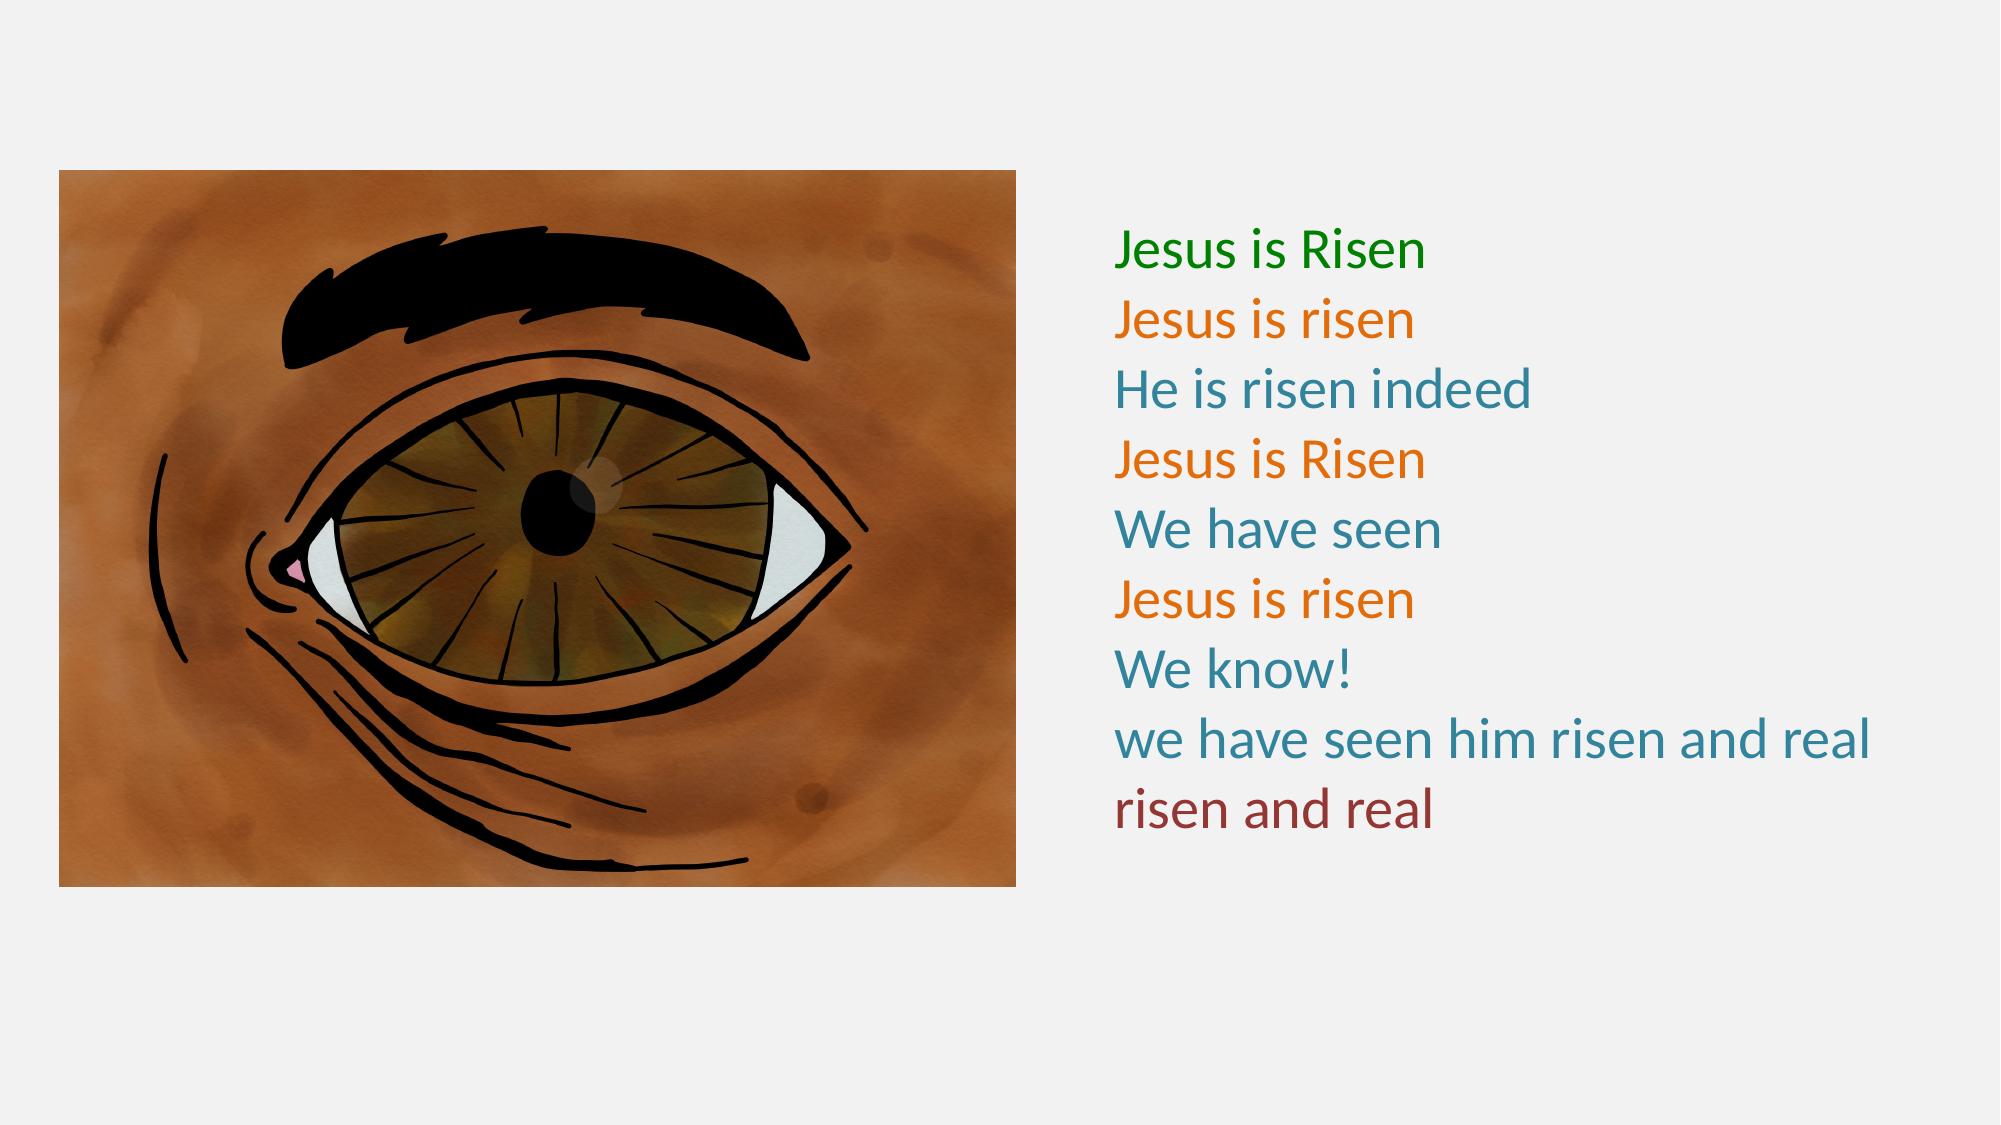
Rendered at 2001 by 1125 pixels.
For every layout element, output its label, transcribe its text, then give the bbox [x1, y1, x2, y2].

text_box Jesus is Risen Jesus is risen He is risen indeed Jesus is Risen We have seen Jesus is risen We know! we have seen him risen and real risen and real [1099, 202, 1923, 848]
picture [59, 170, 1016, 887]
